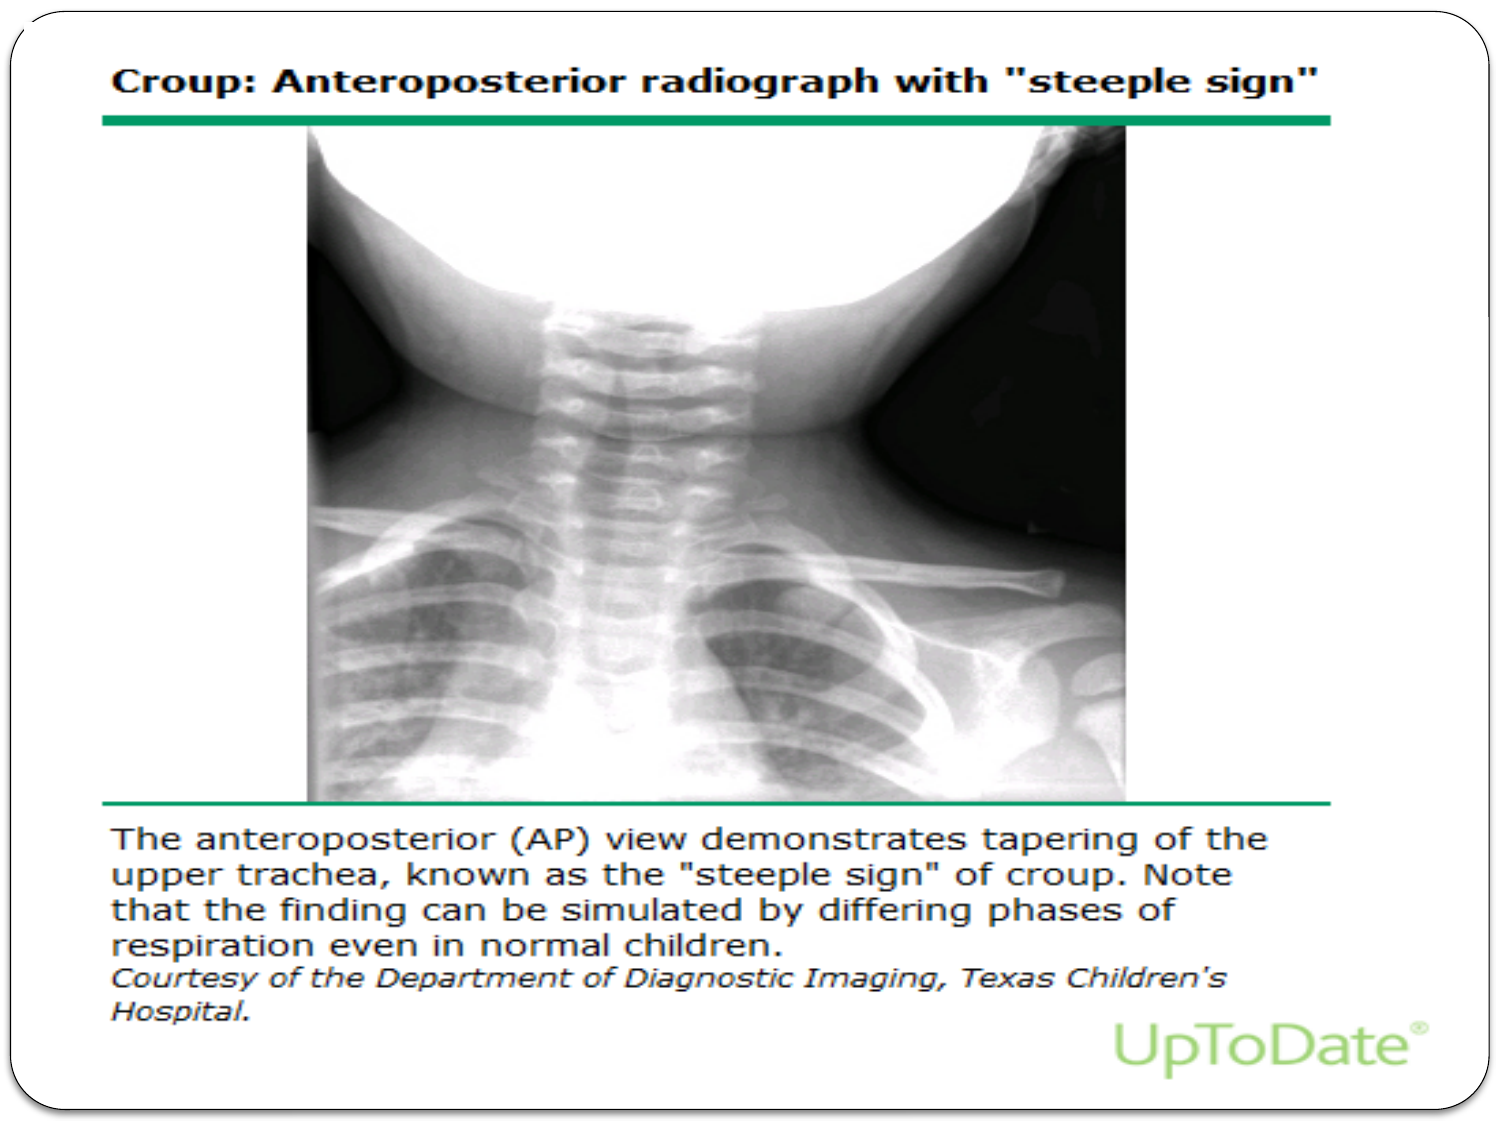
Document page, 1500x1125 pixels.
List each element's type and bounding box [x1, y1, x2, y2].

picture [24, 22, 1438, 1088]
